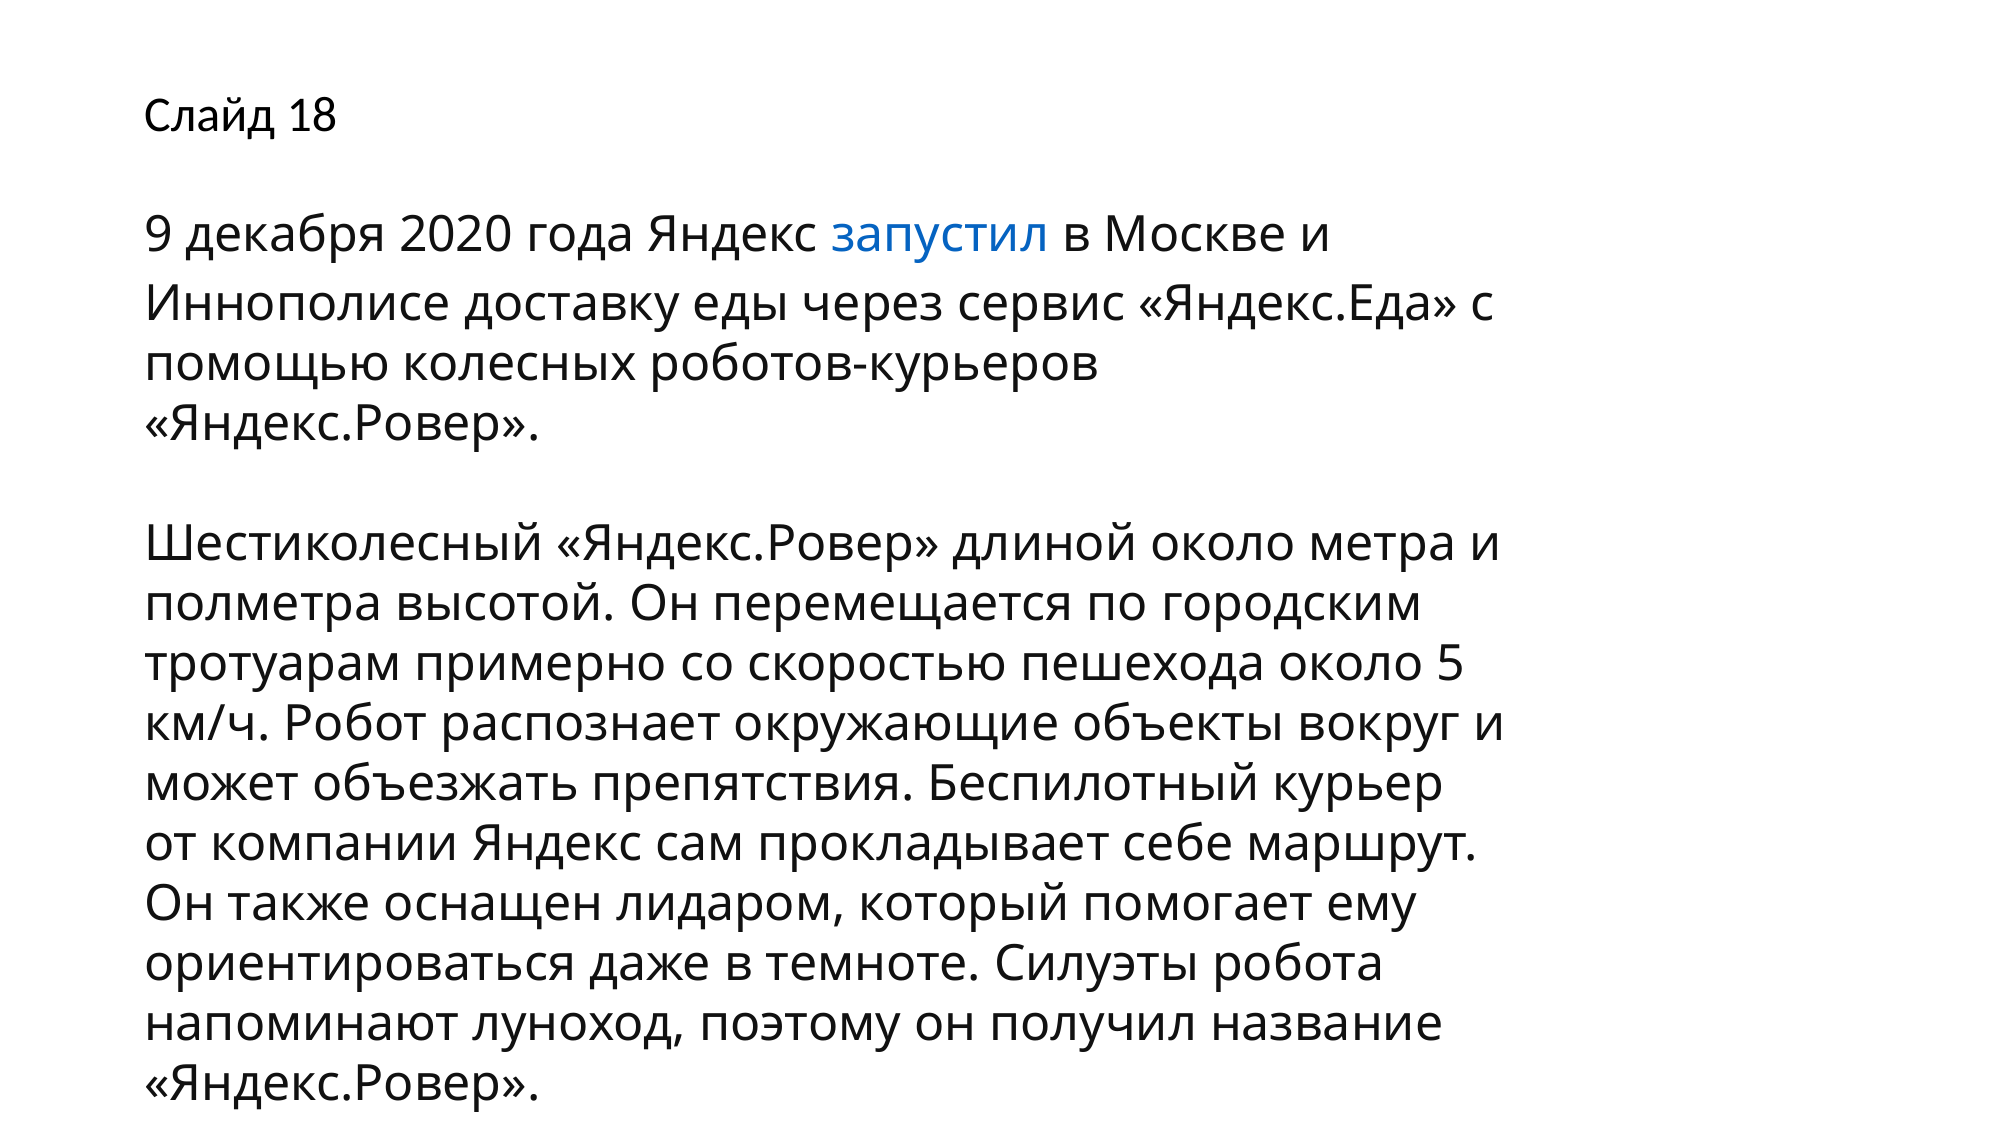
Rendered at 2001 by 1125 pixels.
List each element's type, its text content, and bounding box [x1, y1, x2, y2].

text_box Слайд 18 9 декабря 2020 года Яндекс запустил в Москве и Иннополисе доставку еды через сервис «Яндекс.Еда» с помощью колесных роботов-курьеров «Яндекс.Ровер». Шестиколесный «Яндекс.Ровер» длиной около метра и полметра высотой. Он перемещается по городским тротуарам примерно со скоростью пешехода около 5 км/ч. Робот распознает окружающие объекты вокруг и может объезжать препятствия. Беспилотный курьер от компании Яндекс сам прокладывает себе маршрут. Он также оснащен лидаром, который помогает ему ориентироваться даже в темноте. Силуэты робота напоминают луноход, поэтому он получил название «Яндекс.Ровер». [129, 74, 1522, 1118]
